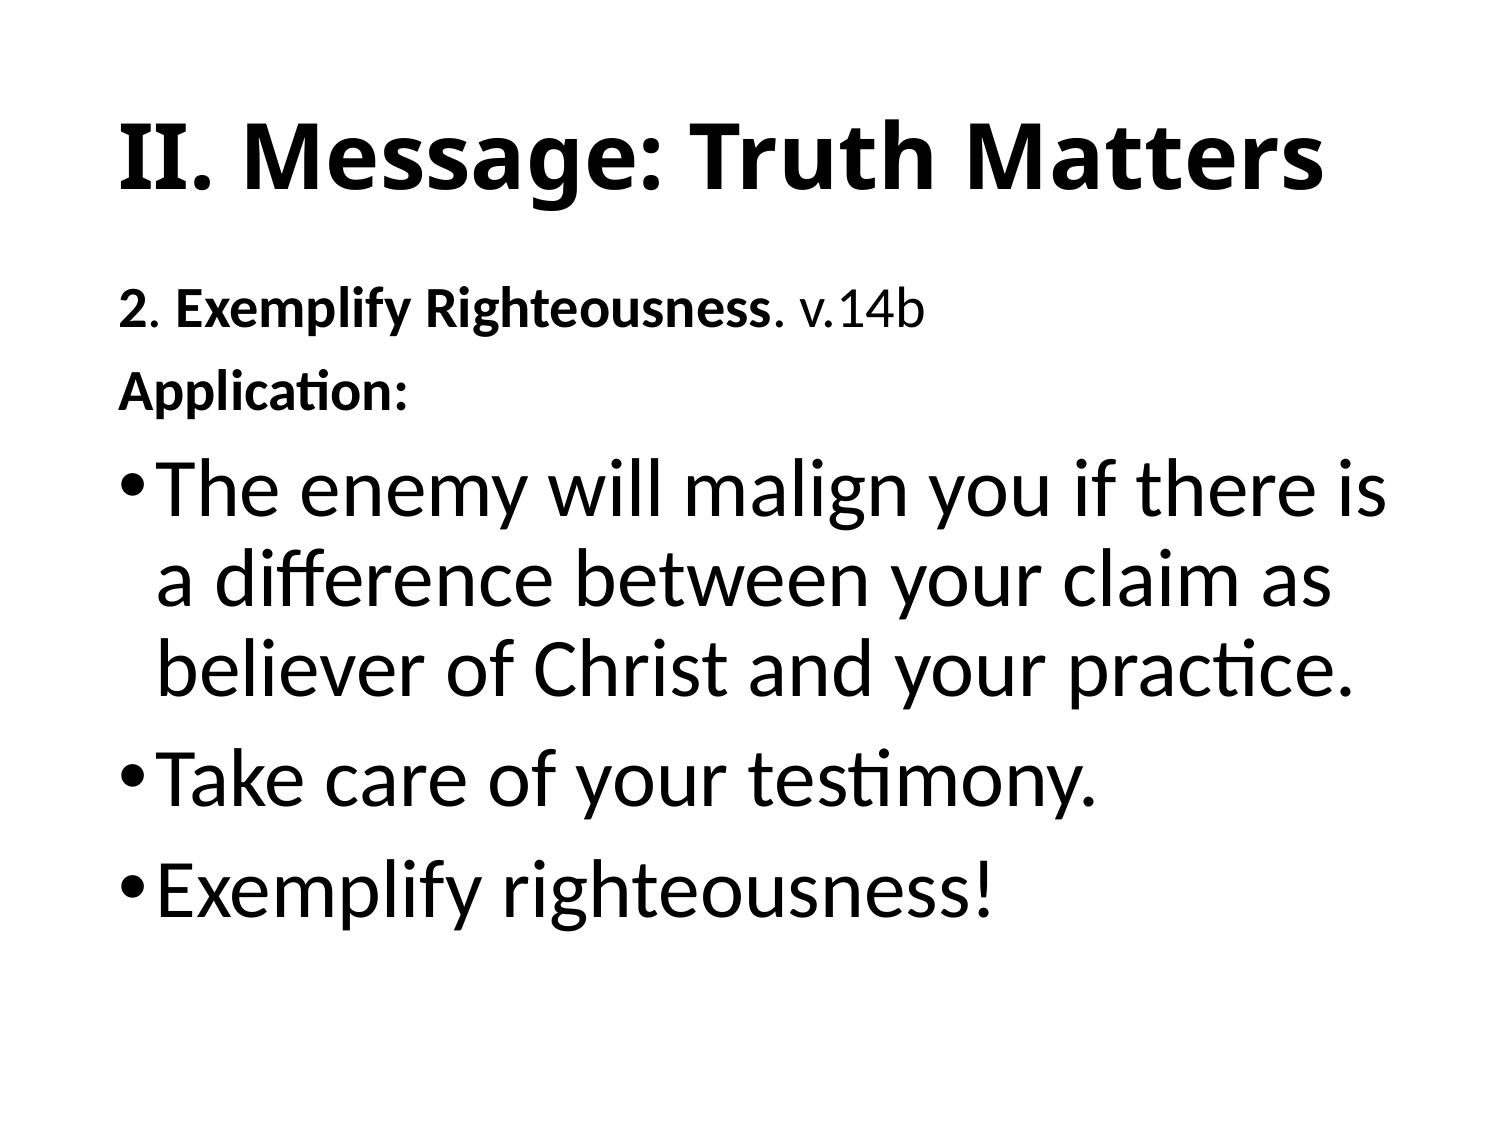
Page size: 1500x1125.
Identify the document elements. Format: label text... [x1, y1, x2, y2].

list 2. Exemplify Righteousness. v.14b Application: The enemy will malign you if there is a difference between your claim as believer of Christ and your practice. Take care of your testimony. Exemplify righteousness! [103, 269, 1453, 983]
title II. Message: Truth Matters [103, 51, 1397, 269]
